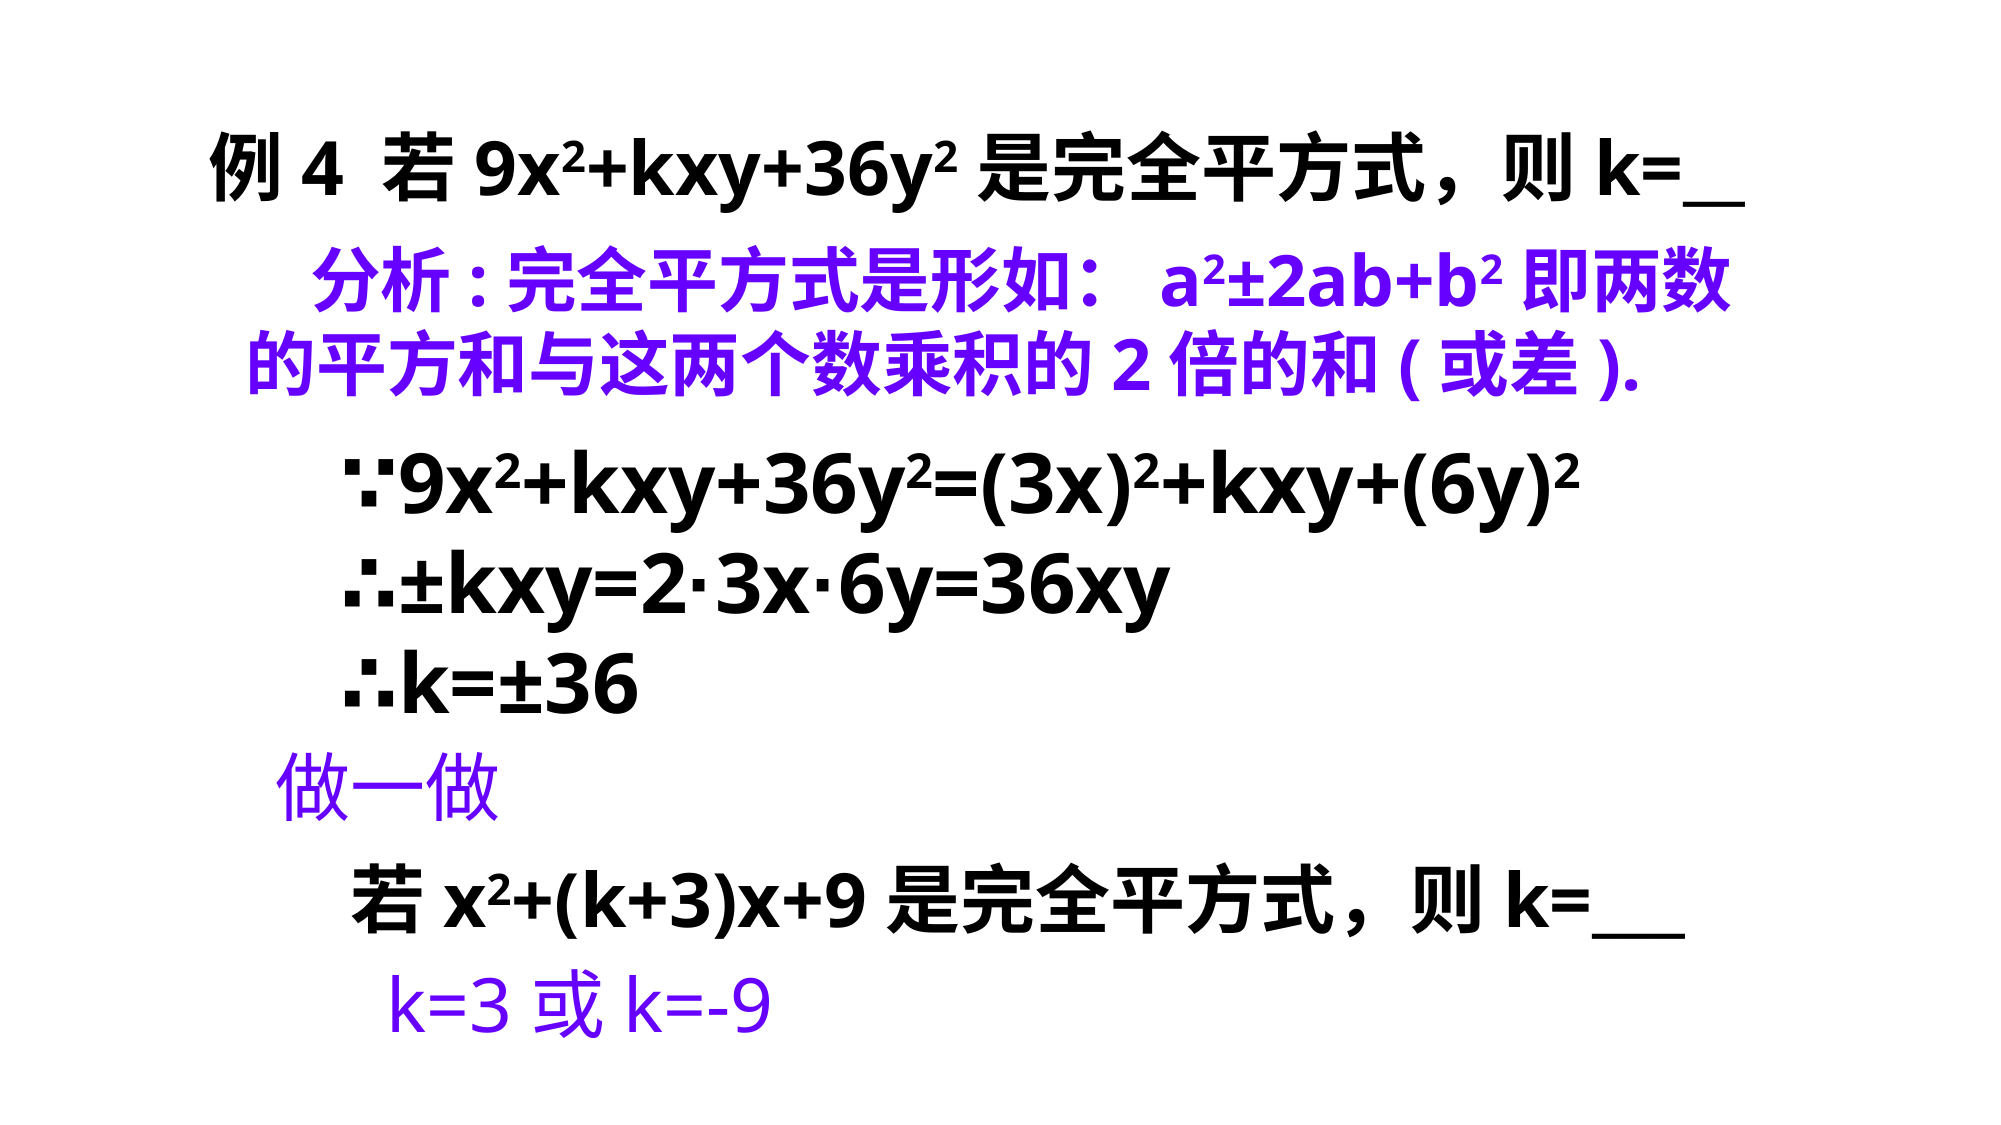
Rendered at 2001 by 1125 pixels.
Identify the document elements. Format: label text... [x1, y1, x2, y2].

text_box k=3或k=-9 [371, 950, 808, 1055]
text_box 例4 若9x2+kxy+36y2是完全平方式，则k=__ [193, 112, 1760, 218]
text_box 做一做 [260, 732, 532, 838]
text_box 若x2+(k+3)x+9是完全平方式，则k=___ [335, 845, 1720, 950]
text_box 分析:完全平方式是形如：a2±2ab+b2即两数 的平方和与这两个数乘积的2倍的和(或差). [230, 227, 1748, 413]
text_box ∵9x2+kxy+36y2=(3x)2+kxy+(6y)2 ∴±kxy=2·3x·6y=36xy ∴k=±36 [325, 422, 1596, 738]
